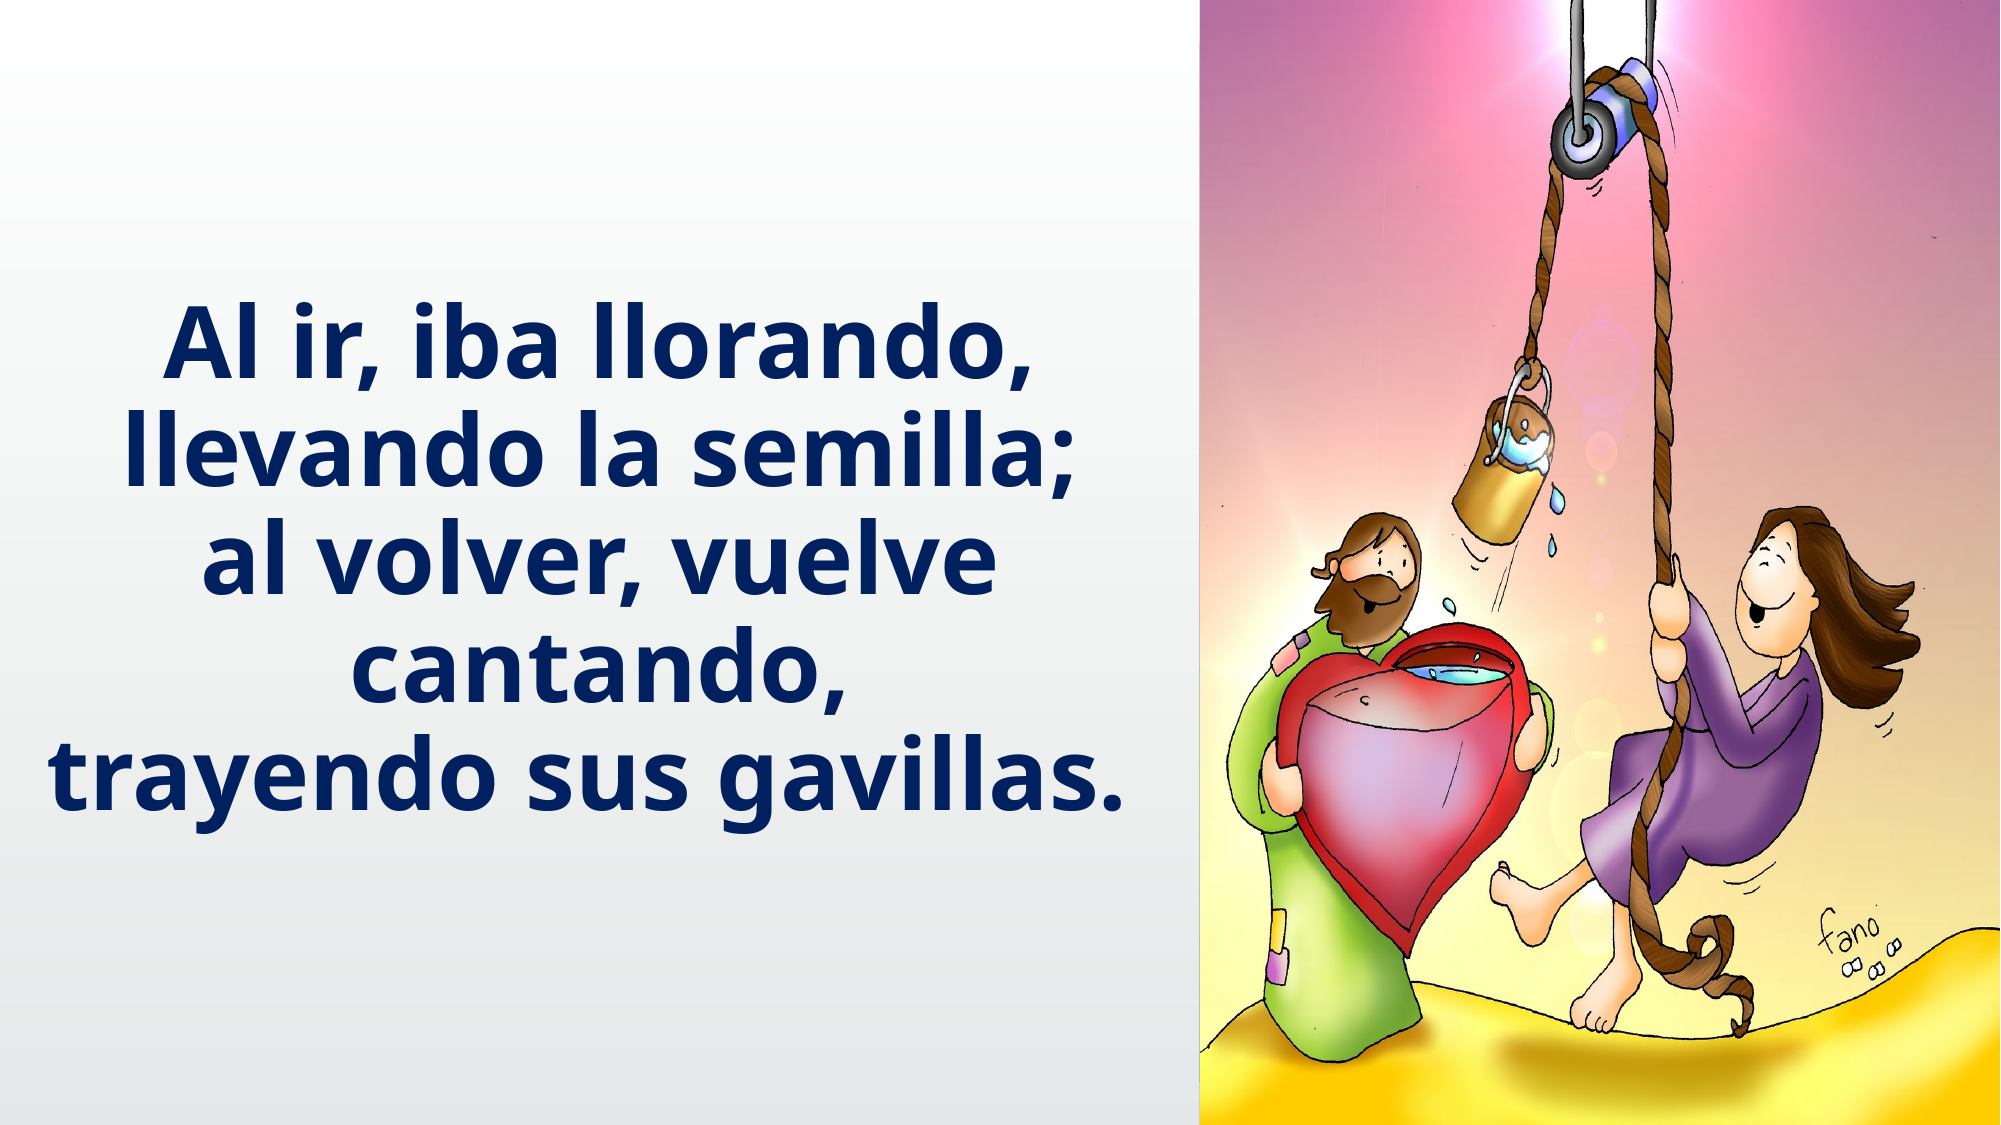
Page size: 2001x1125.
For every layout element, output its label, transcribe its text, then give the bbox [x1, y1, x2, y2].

picture [1200, 0, 2000, 1125]
title Al ir, iba llorando, llevando la semilla; al volver, vuelve cantando, trayendo sus gavillas. [0, 0, 1200, 1125]
